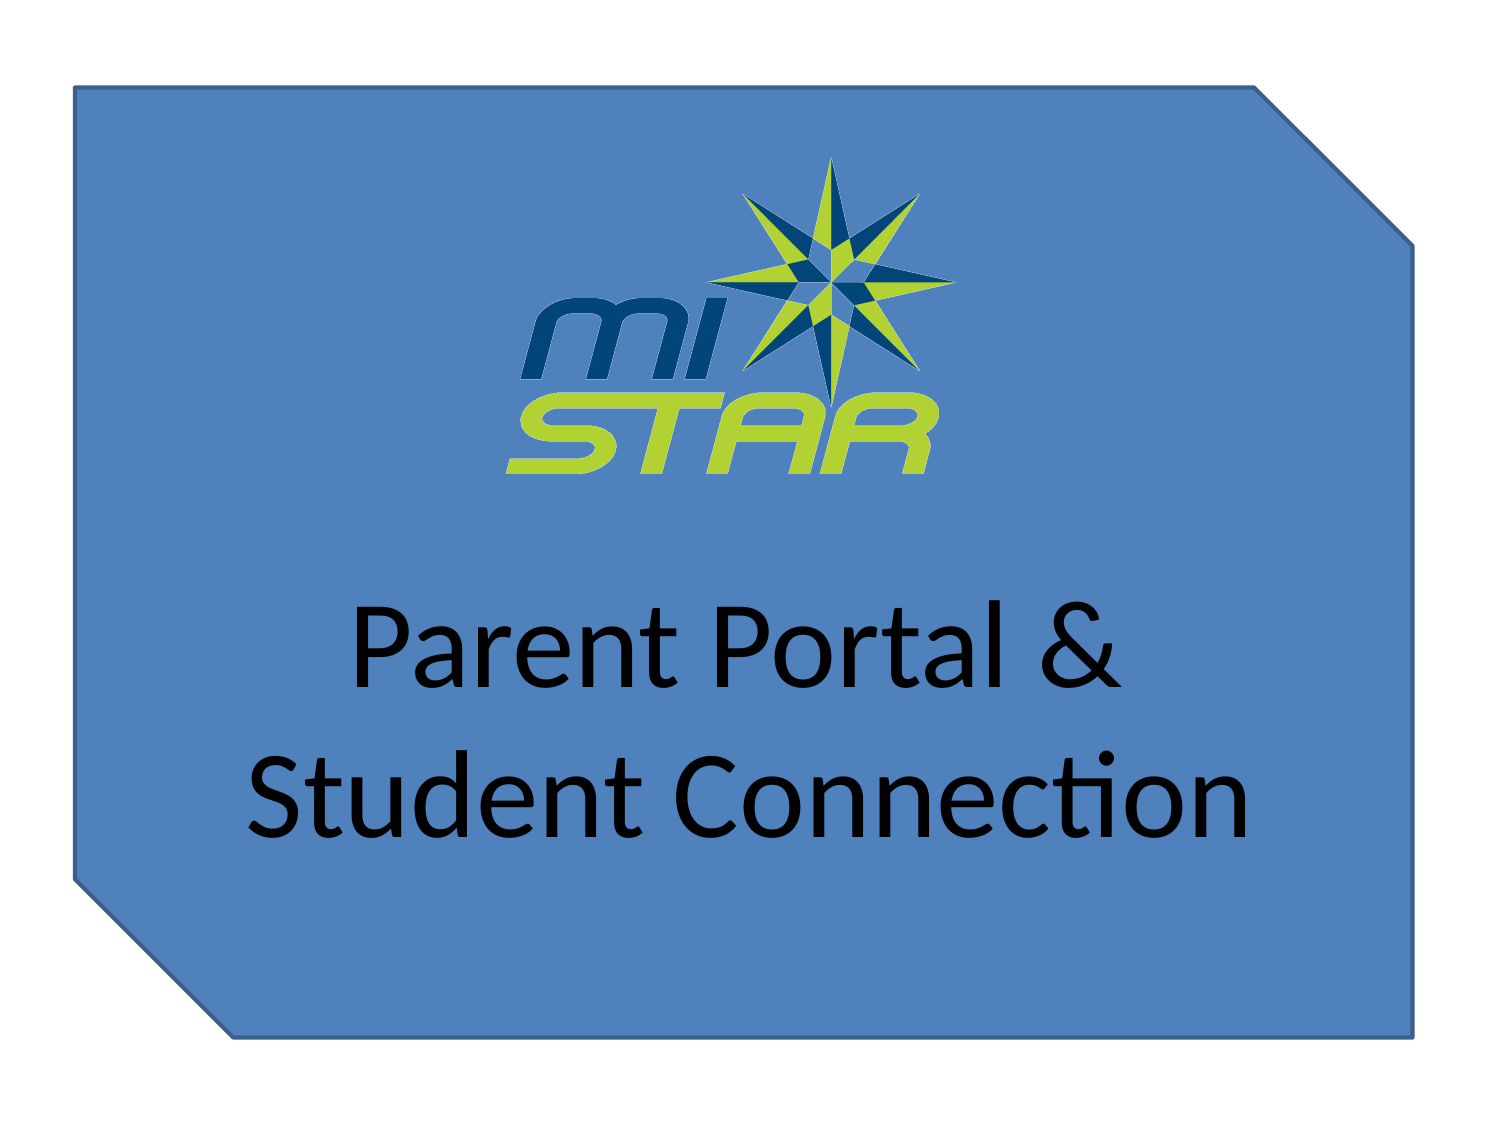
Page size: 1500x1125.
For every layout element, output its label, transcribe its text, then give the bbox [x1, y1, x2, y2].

title Parent Portal & Student Connection [112, 474, 1388, 950]
picture [487, 137, 976, 495]
text_box [72, 85, 1415, 1040]
